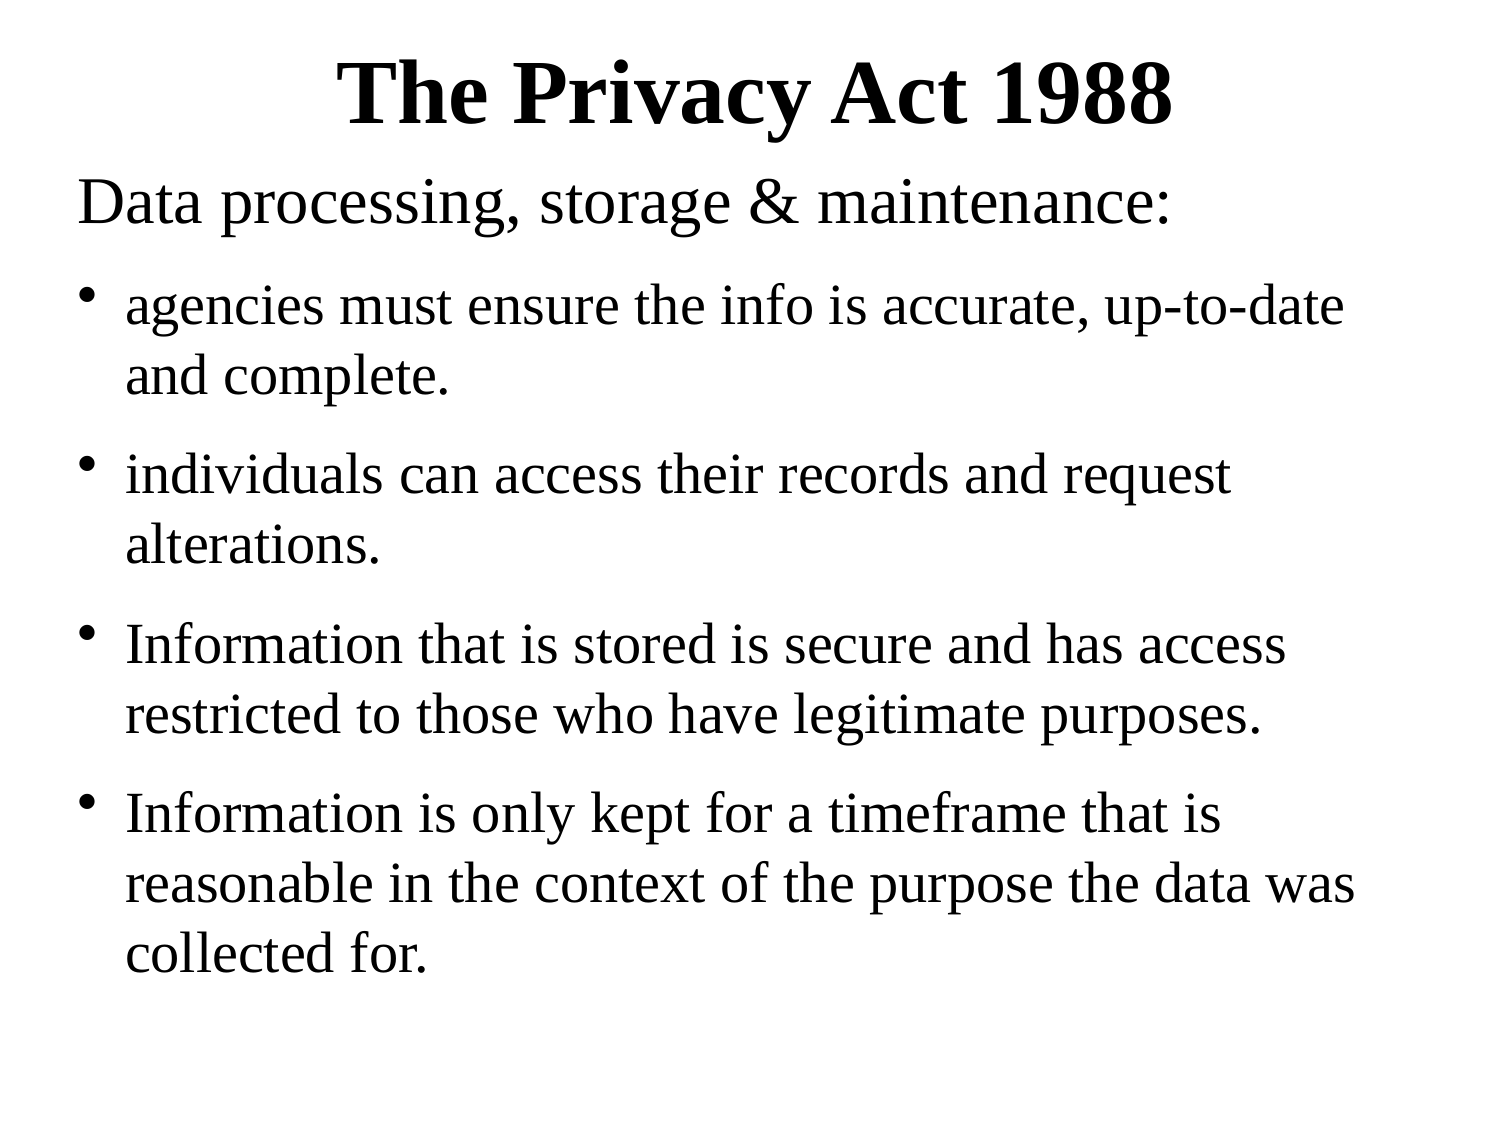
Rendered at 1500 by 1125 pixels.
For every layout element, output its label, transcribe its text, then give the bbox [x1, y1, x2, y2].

text_box Data processing, storage & maintenance: agencies must ensure the info is accurate, up-to-date and complete. individuals can access their records and request alterations. Information that is stored is secure and has access restricted to those who have legitimate purposes. Information is only kept for a timeframe that is reasonable in the context of the purpose the data was collected for. [62, 149, 1438, 992]
text_box The Privacy Act 1988 [74, 24, 1438, 149]
